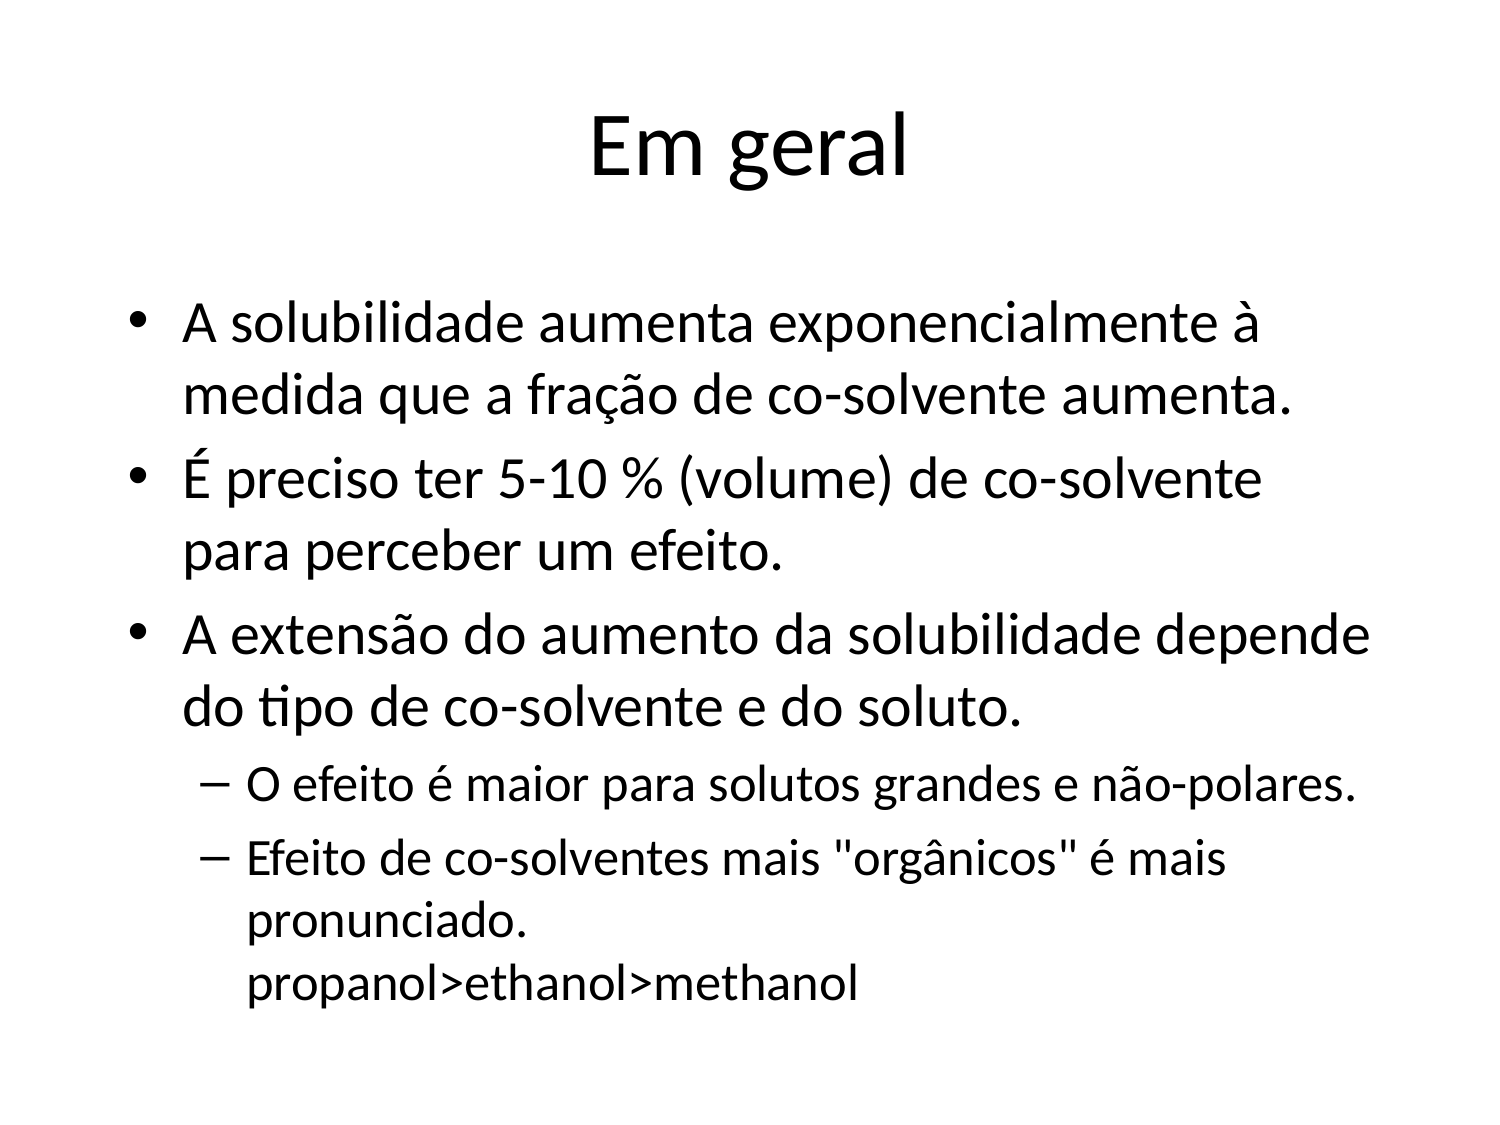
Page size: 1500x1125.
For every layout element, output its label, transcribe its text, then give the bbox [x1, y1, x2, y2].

title Em geral [75, 45, 1425, 233]
list A solubilidade aumenta exponencialmente à medida que a fração de co-solvente aumenta. É preciso ter 5-10 % (volume) de co-solvente para perceber um efeito. A extensão do aumento da solubilidade depende do tipo de co-solvente e do soluto. O efeito é maior para solutos grandes e não-polares. Efeito de co-solventes mais "orgânicos" é mais pronunciado. propanol>ethanol>methanol [112, 275, 1388, 1050]
